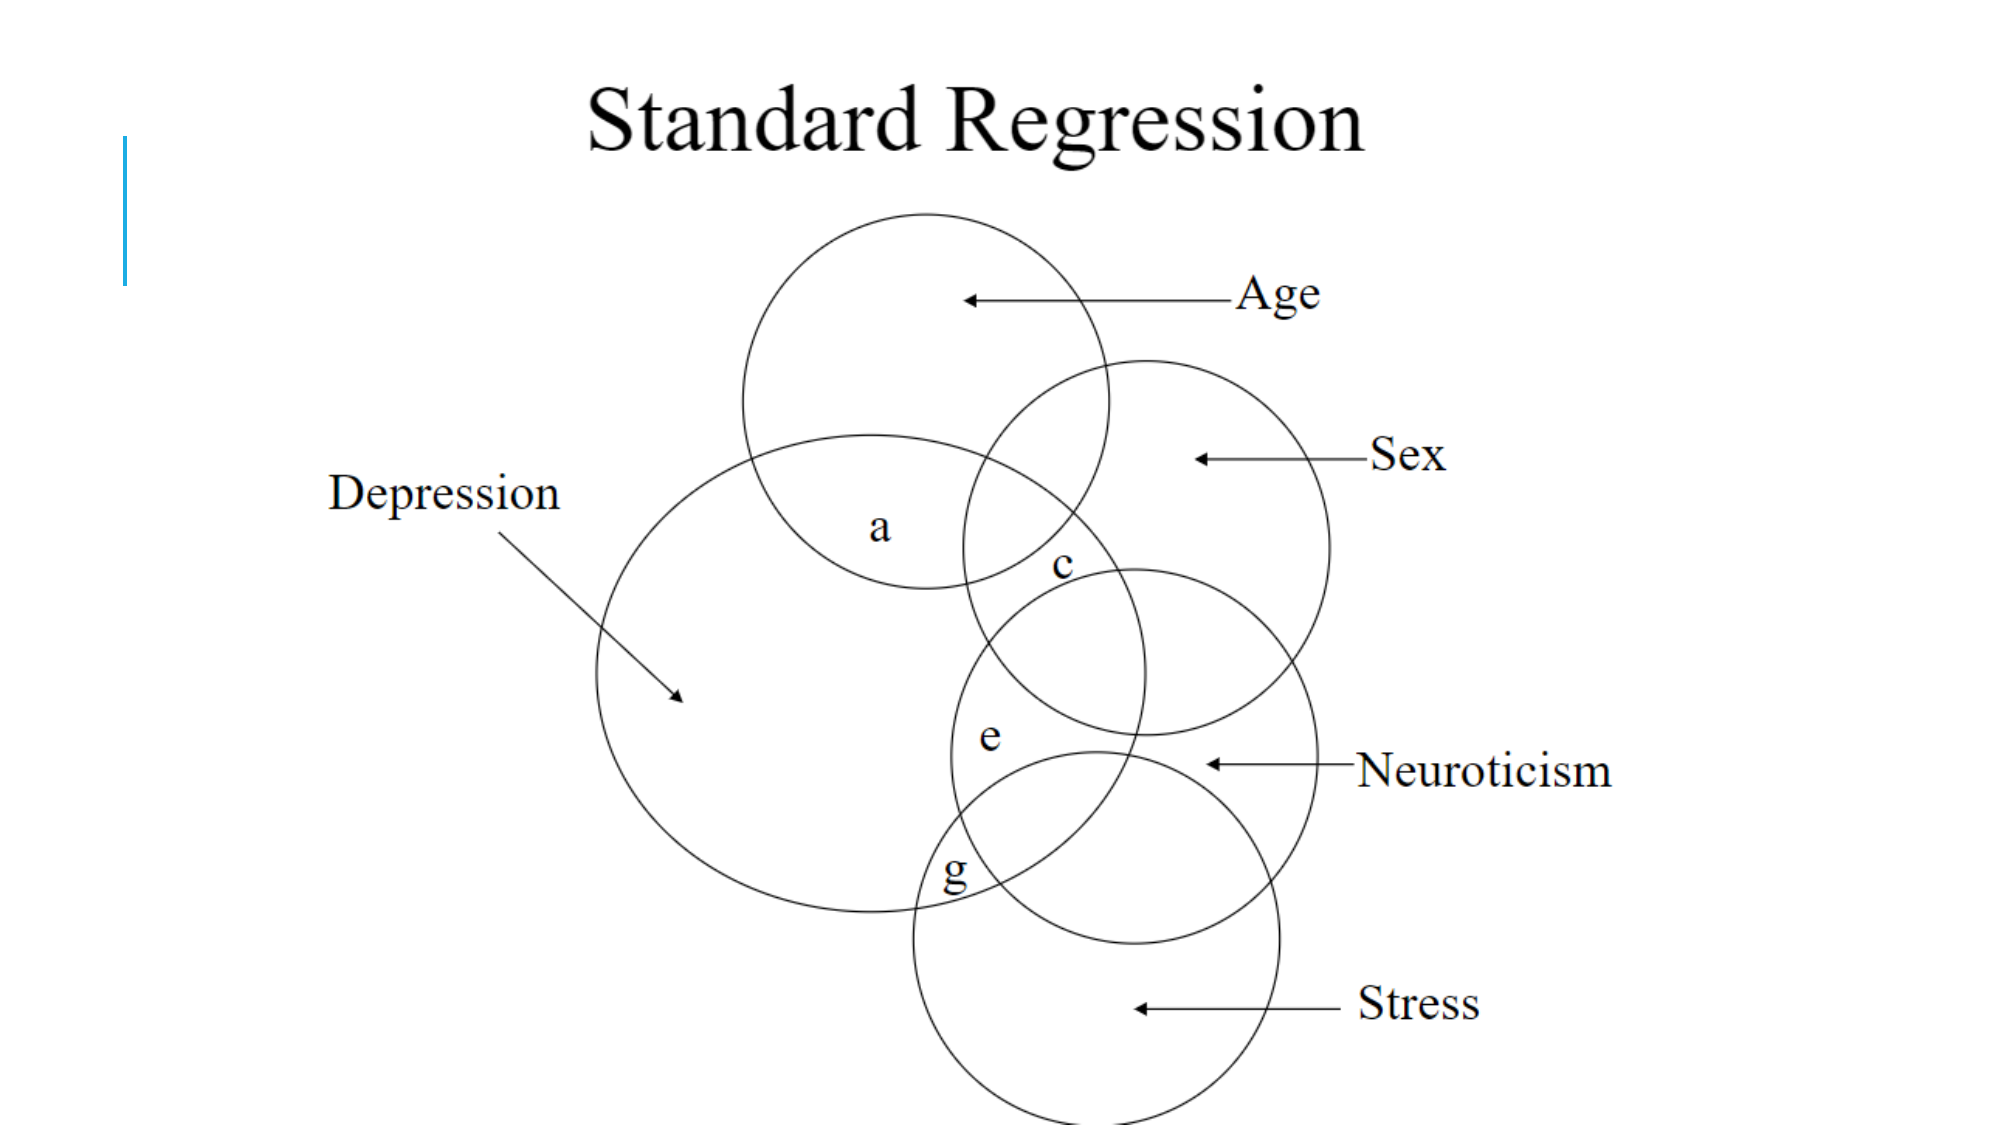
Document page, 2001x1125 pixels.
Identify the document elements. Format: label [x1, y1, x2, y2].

picture [241, 0, 1758, 1125]
